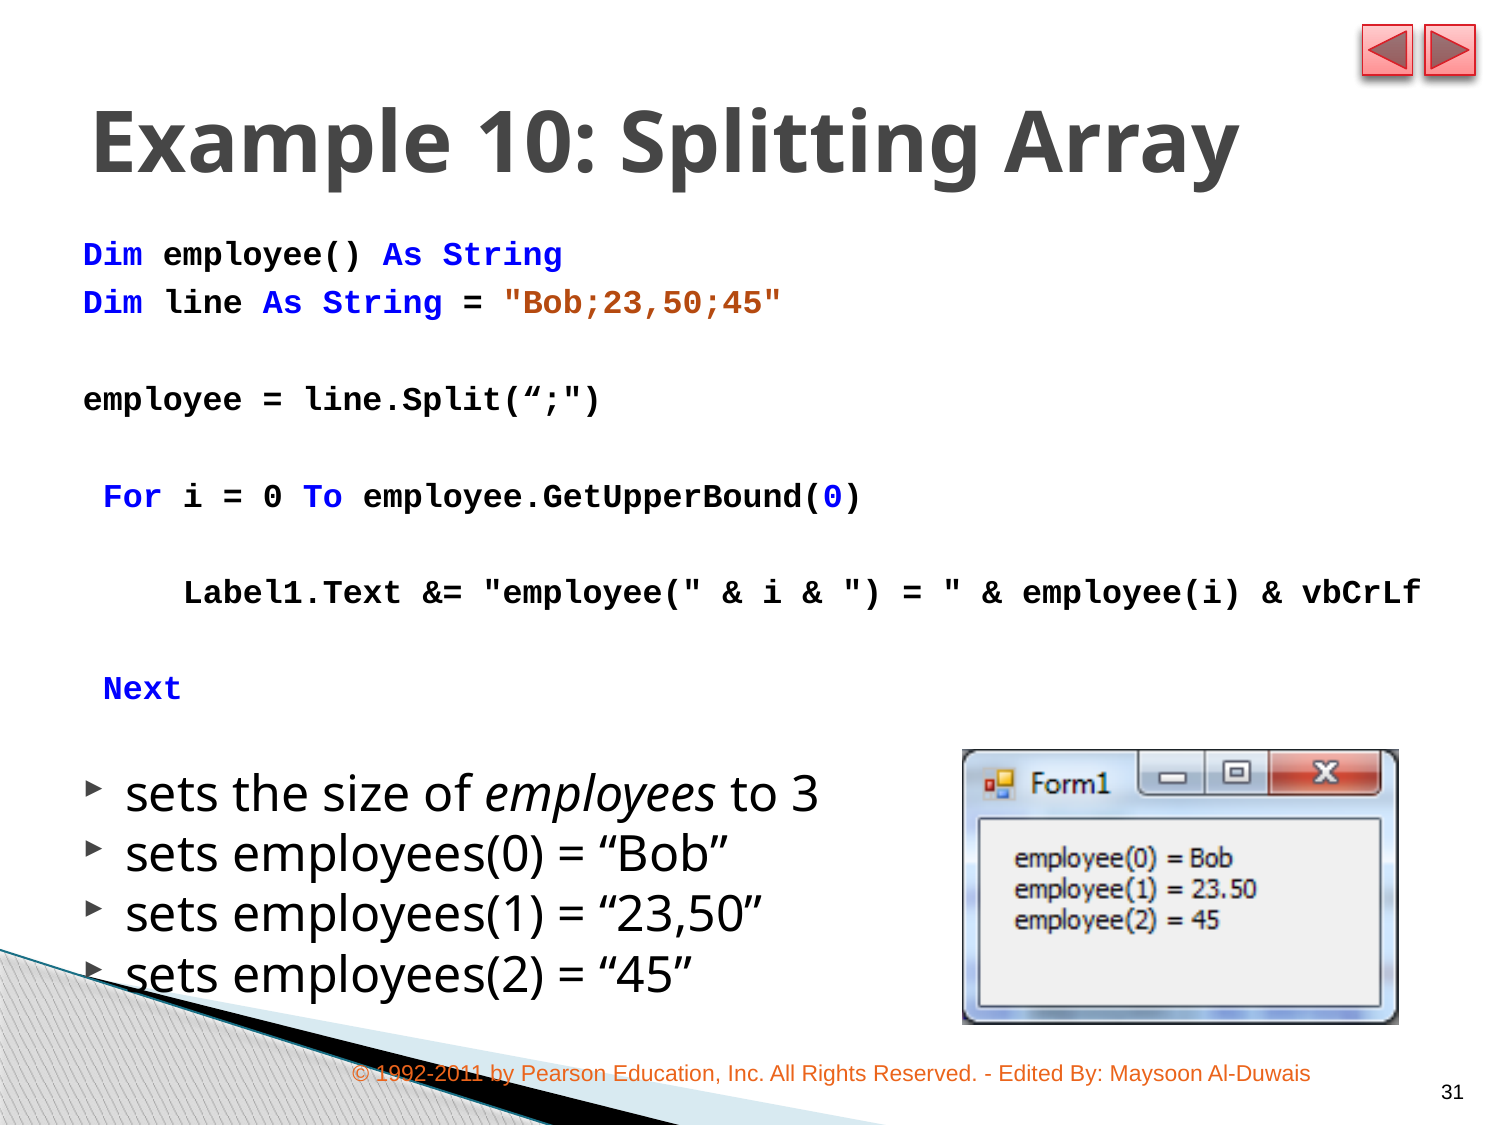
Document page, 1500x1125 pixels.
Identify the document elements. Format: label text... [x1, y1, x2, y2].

picture [962, 749, 1399, 1026]
list Dim employee() As String Dim line As String = "Bob;23,50;45" employee = line.Split(“;") For i = 0 To employee.GetUpperBound(0) Label1.Text &= "employee(" & i & ") = " & employee(i) & vbCrLf Next sets the size of employees to 3 sets employees(0) = “Bob” sets employees(1) = “23,50” sets employees(2) = “45” [49, 224, 1500, 1007]
title Example 10: Splitting Array [75, 45, 1425, 224]
footer © 1992-2011 by Pearson Education, Inc. All Rights Reserved. - Edited By: Maysoon Al-Duwais [337, 1051, 1413, 1112]
slide_number 31 [1418, 1051, 1479, 1112]
